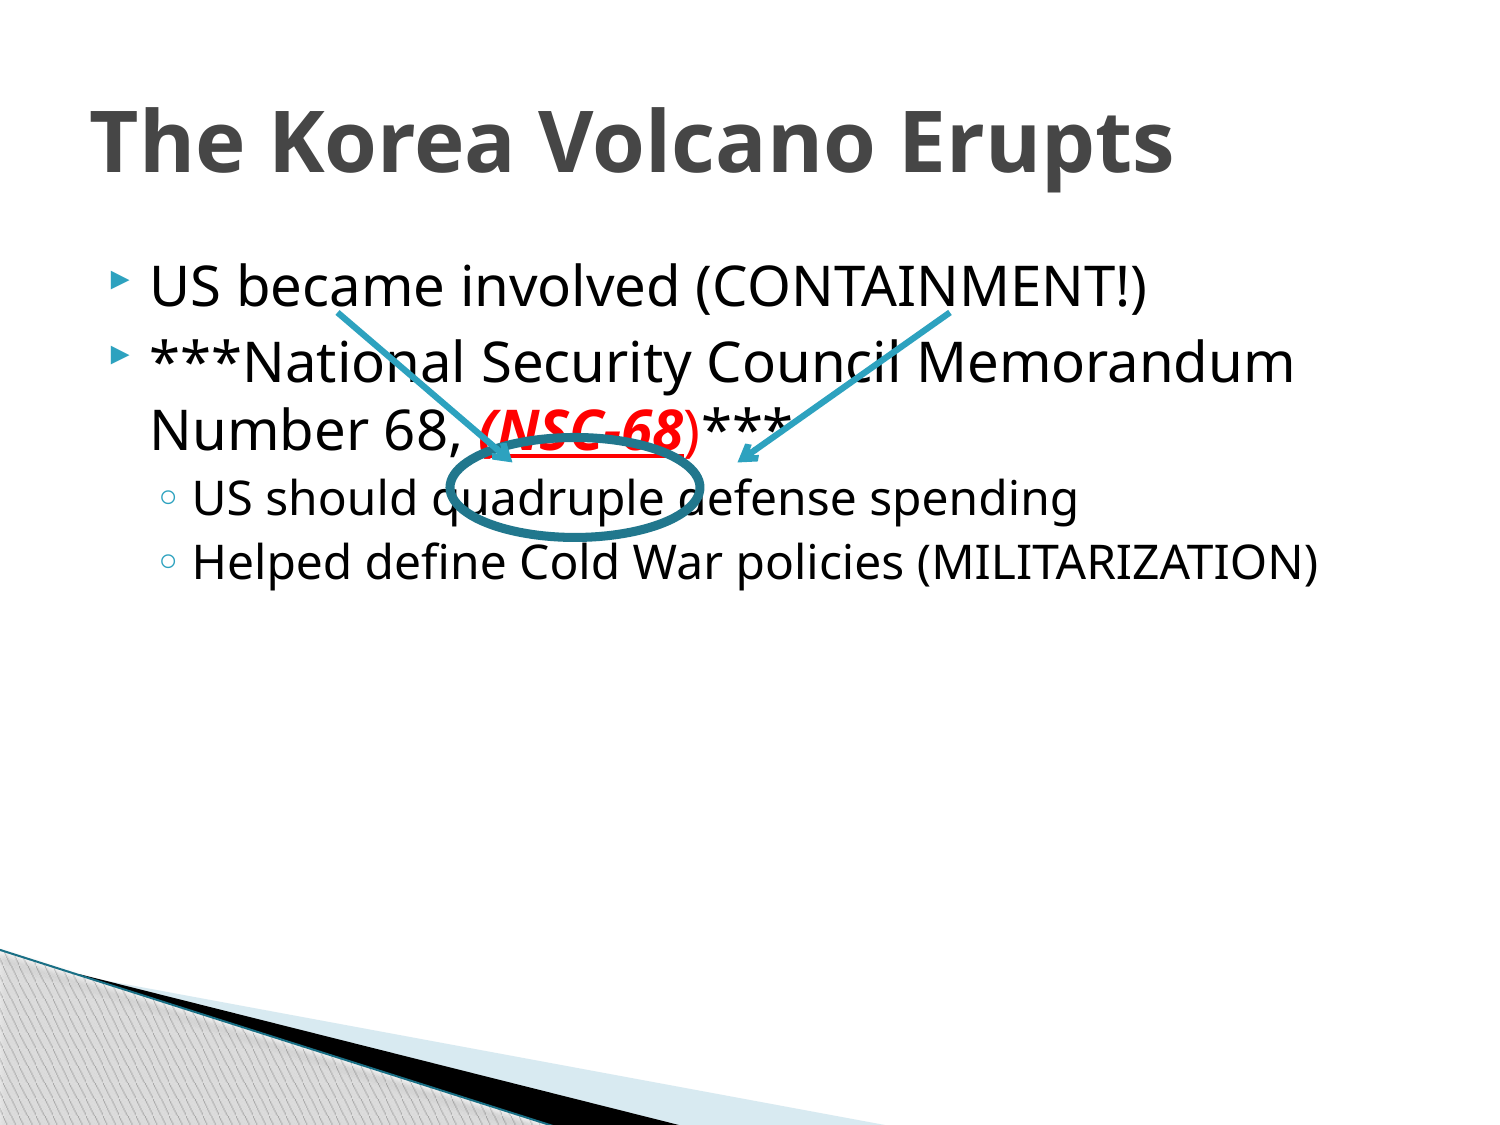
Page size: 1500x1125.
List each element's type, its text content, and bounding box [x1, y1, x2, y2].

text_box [737, 312, 951, 463]
list US became involved (CONTAINMENT!) ***National Security Council Memorandum Number 68, (NSC-68)*** US should quadruple defense spending Helped define Cold War policies (MILITARIZATION) [75, 243, 1425, 986]
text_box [337, 312, 513, 463]
text_box [445, 432, 705, 542]
title The Korea Volcano Erupts [75, 45, 1425, 233]
